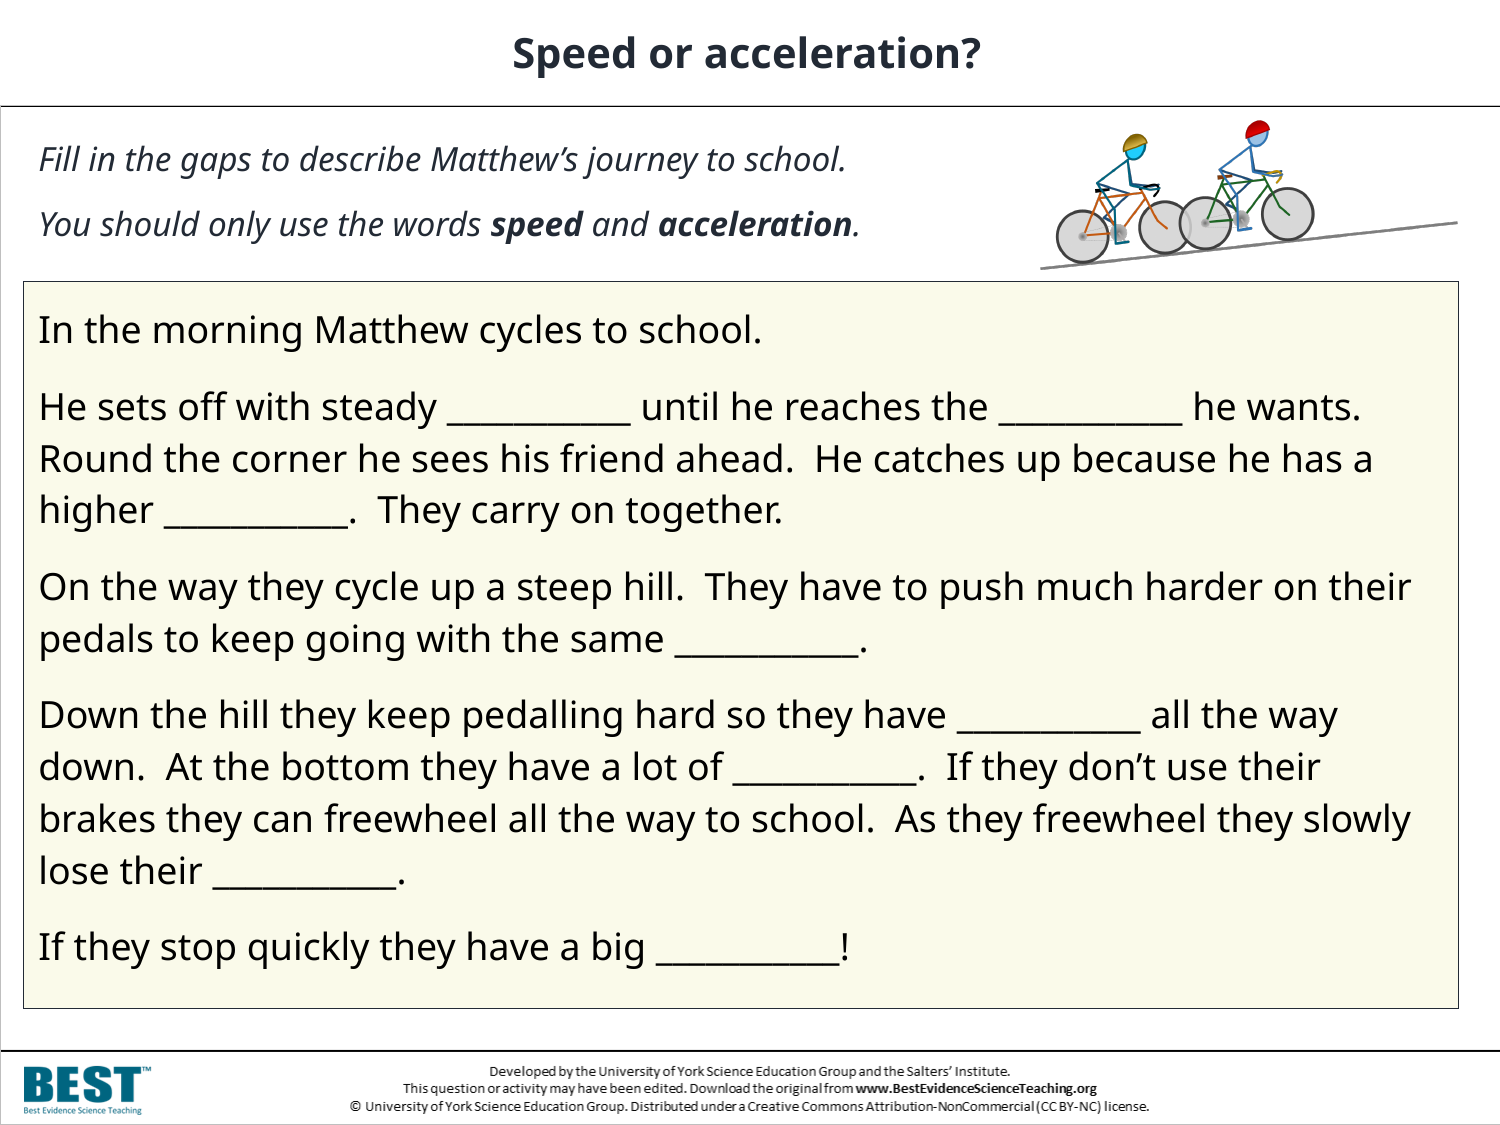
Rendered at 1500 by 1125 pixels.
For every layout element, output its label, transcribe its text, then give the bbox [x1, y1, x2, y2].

text_box Speed or acceleration? [23, 4, 1471, 99]
picture [0, 105, 1500, 1125]
